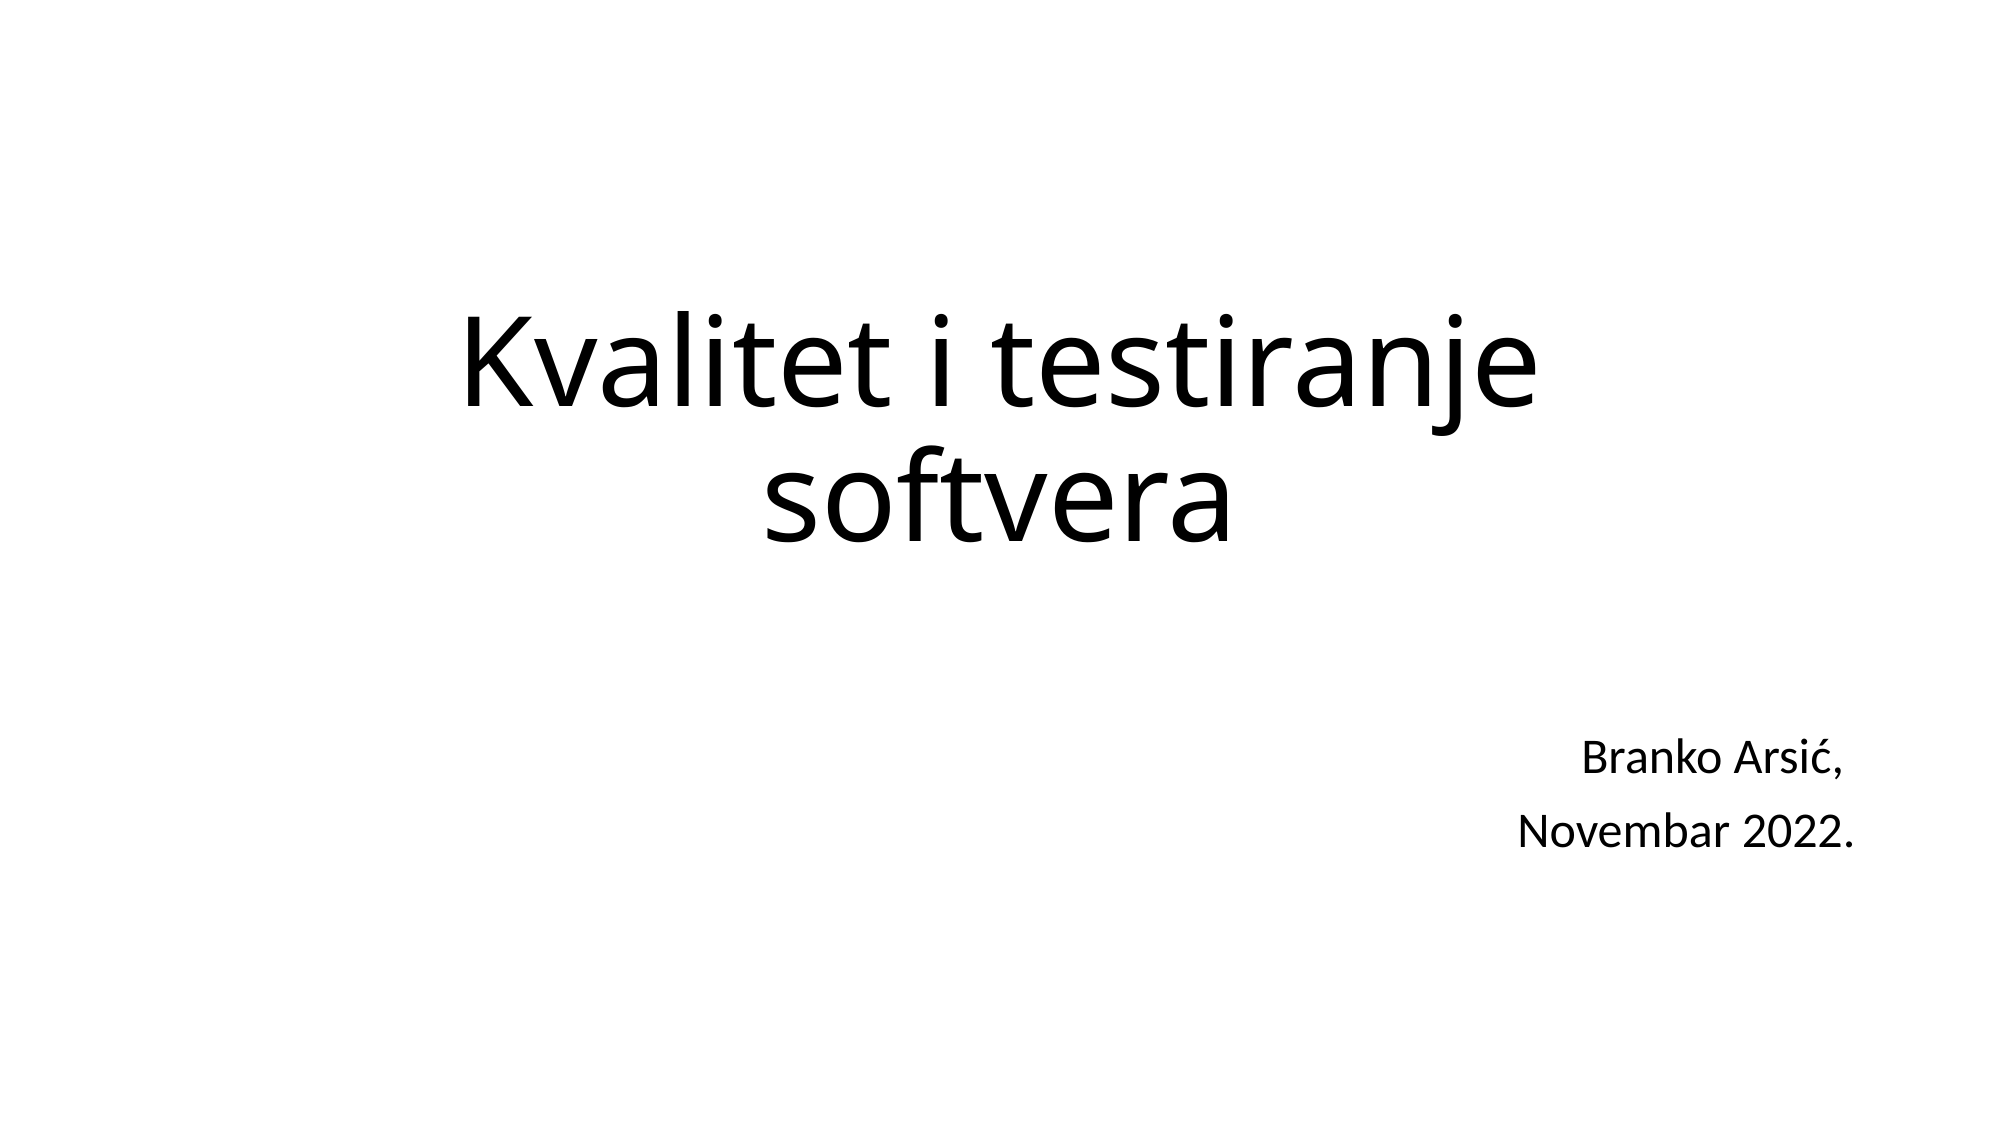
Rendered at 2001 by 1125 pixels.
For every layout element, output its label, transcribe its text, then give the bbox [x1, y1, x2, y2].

subtitle Branko Arsić, Novembar 2022. [370, 722, 1871, 994]
title Kvalitet i testiranje softvera [249, 184, 1750, 576]
